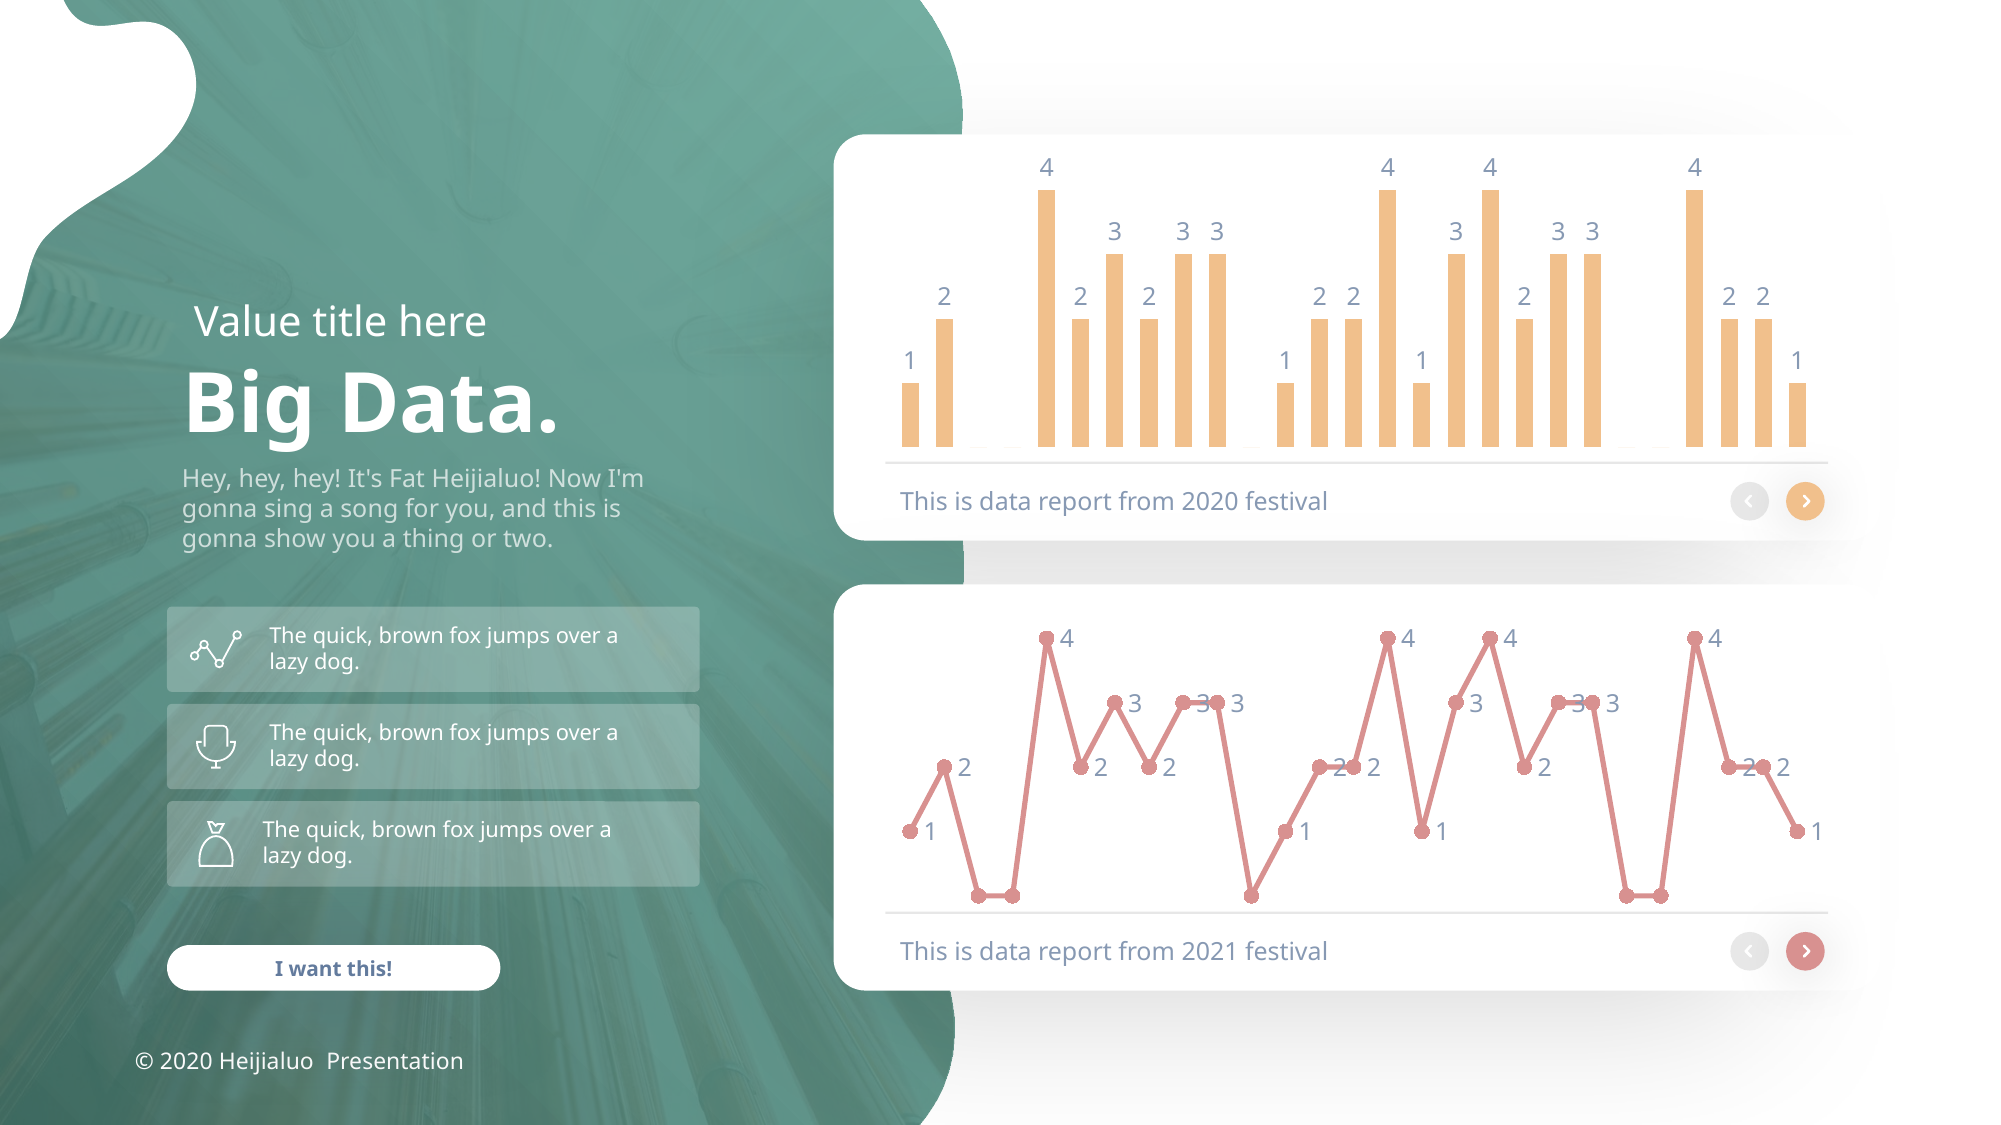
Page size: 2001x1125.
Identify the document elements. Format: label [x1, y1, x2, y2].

chart [873, 150, 1834, 454]
text_box [1730, 931, 1825, 971]
text_box [833, 584, 1880, 991]
picture [0, 0, 963, 1125]
text_box [167, 282, 806, 458]
text_box [1730, 481, 1825, 521]
chart [873, 600, 1834, 904]
text_box [833, 134, 1880, 541]
